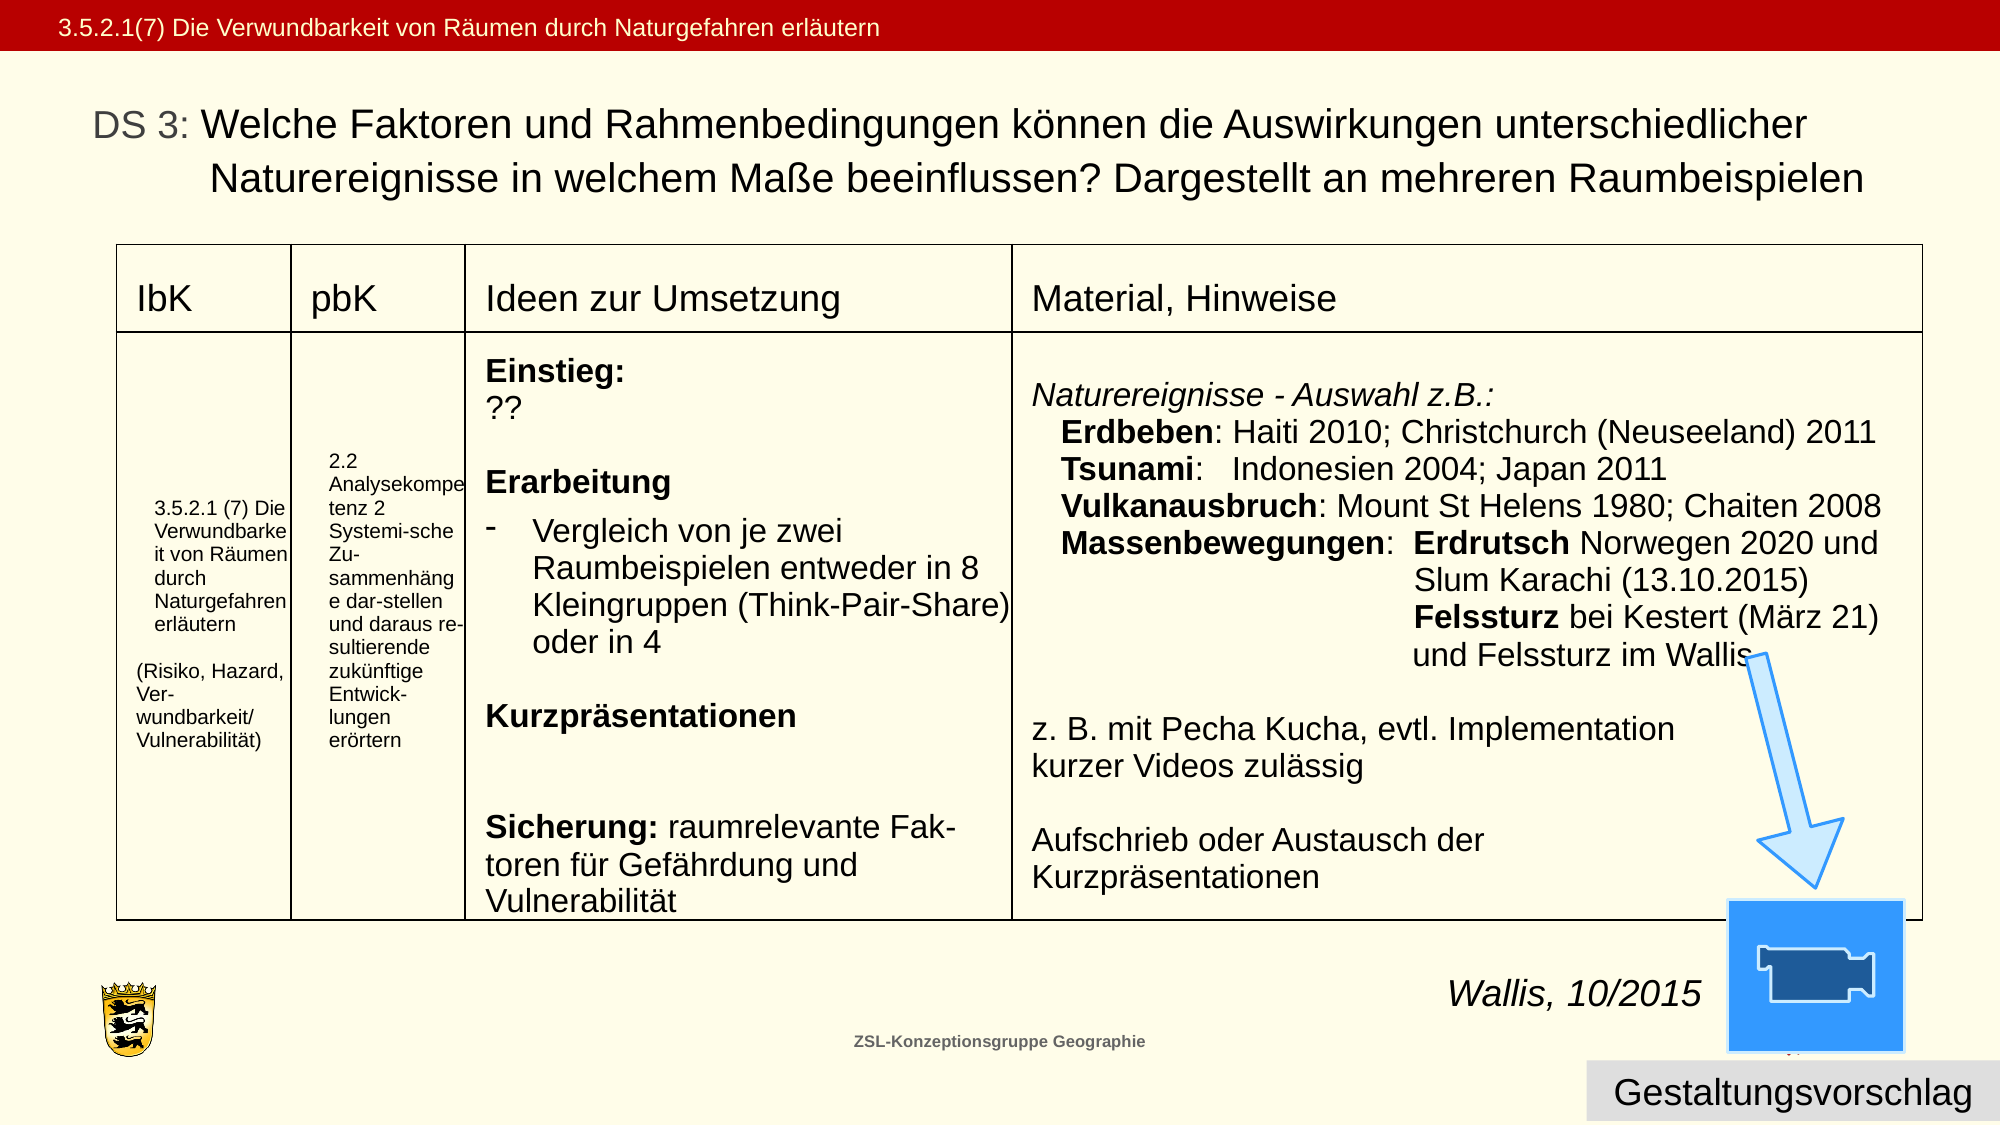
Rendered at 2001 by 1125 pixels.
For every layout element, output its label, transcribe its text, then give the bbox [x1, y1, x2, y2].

text_box [1745, 653, 1844, 889]
table_header Material, Hinweise [1013, 245, 1922, 331]
text_box DS 3: Welche Faktoren und Rahmenbedingungen können die Auswirkungen unterschiedlicher Naturereignisse in welchem Maße beeinflussen? Dargestellt an mehreren Raumbeispielen [77, 73, 1923, 220]
text_box [1727, 899, 1905, 1053]
table_header Ideen zur Umsetzung [466, 245, 1011, 331]
picture [99, 979, 158, 1059]
table_header pbK [292, 245, 464, 331]
text_box Wallis, 10/2015 [1431, 961, 1728, 1022]
table_cell 2.2 Analysekompetenz 2 Systemi-sche Zu-sammenhänge dar-stellen und daraus re-sultierende zukünftige Entwick-lungen erörtern [292, 333, 464, 919]
table_header IbK [117, 245, 290, 331]
table_cell Einstieg: ?? Erarbeitung Vergleich von je zwei Raumbeispielen entweder in 8 Kleingruppen (Think-Pair-Share) oder in 4 Kurzpräsentationen Sicherung: raumrelevante Fak-toren für Gefährdung und Vulnerabilität [466, 333, 1011, 919]
table_cell 3.5.2.1 (7) Die Verwundbarkeit von Räumen durch Naturgefahren erläutern (Risiko, Hazard, Ver-wundbarkeit/ Vulnerabilität) [117, 333, 290, 919]
table_cell Naturereignisse - Auswahl z.B.: Erdbeben: Haiti 2010; Christchurch (Neuseeland) 2011 Tsunami: Indonesien 2004; Japan 2011 Vulkanausbruch: Mount St Helens 1980; Chaiten 2008 Massenbewegungen: Erdrutsch Norwegen 2020 und Slum Karachi (13.10.2015) Felssturz bei Kestert (März 21) und Felssturz im Wallis z. B. mit Pecha Kucha, evtl. Implementation kurzer Videos zulässig Aufschrieb oder Austausch der Kurzpräsentationen [1013, 333, 1922, 919]
text_box 3.5.2.1(7) Die Verwundbarkeit von Räumen durch Naturgefahren erläutern [43, 4, 1866, 57]
footer ZSL-Konzeptionsgruppe Geographie [704, 1023, 1296, 1083]
text_box Gestaltungsvorschlag [1586, 1060, 2000, 1121]
